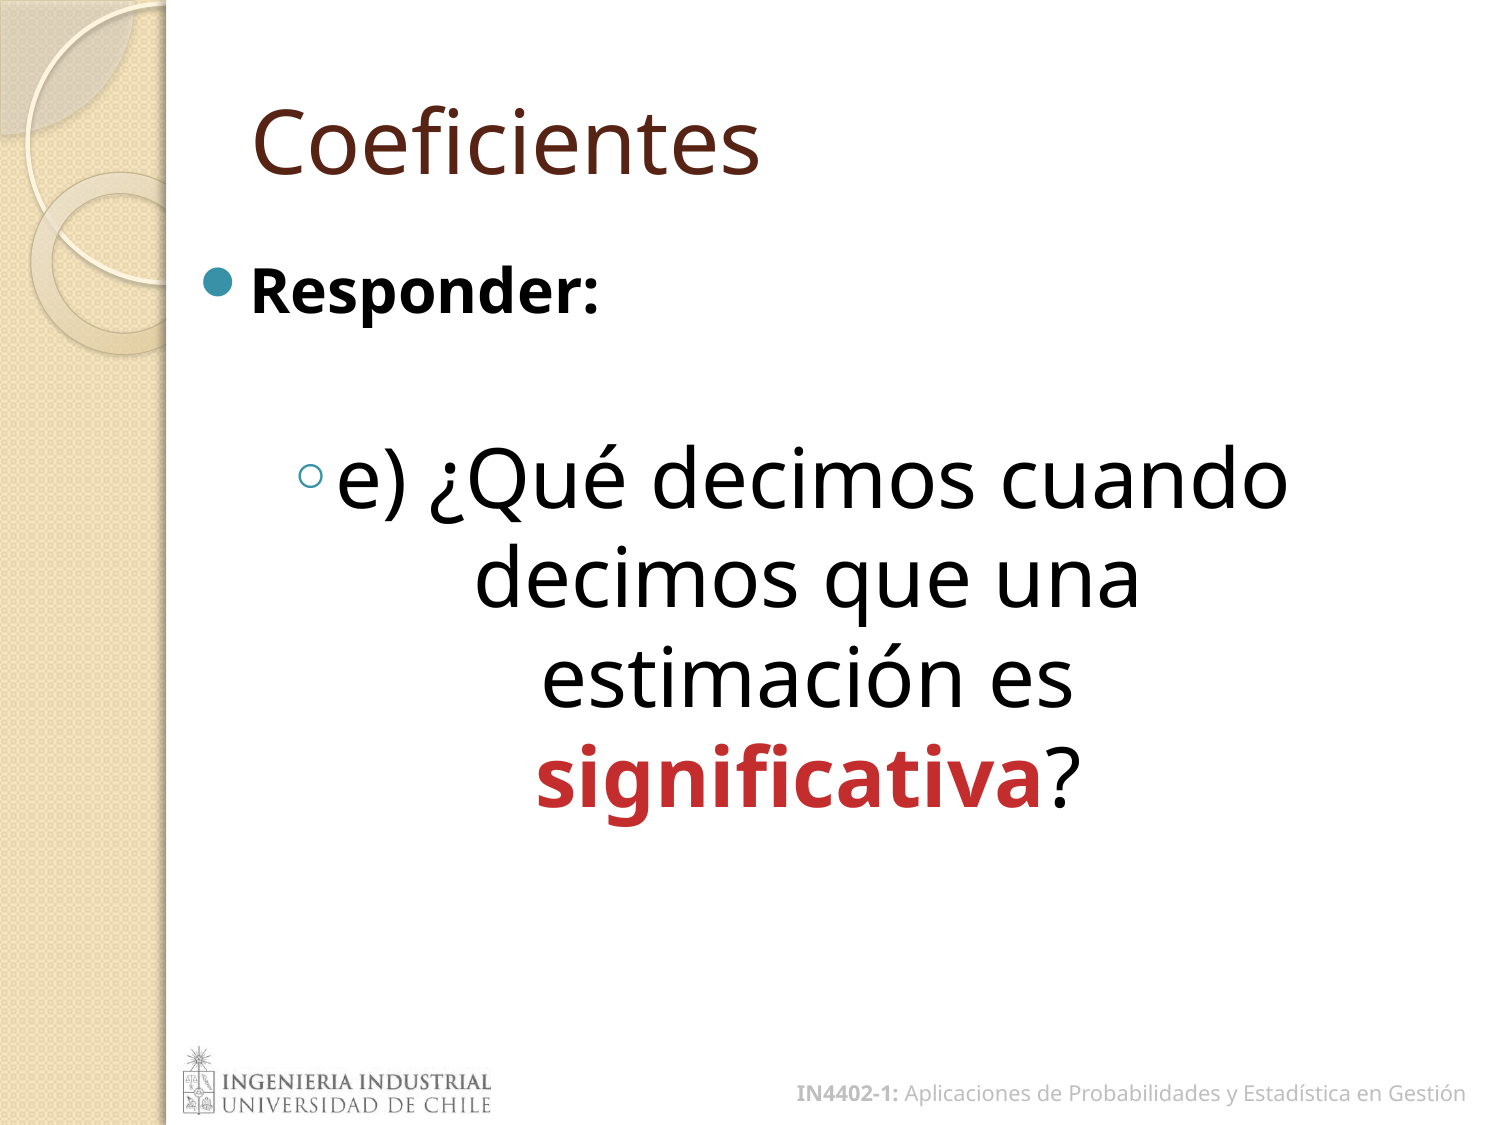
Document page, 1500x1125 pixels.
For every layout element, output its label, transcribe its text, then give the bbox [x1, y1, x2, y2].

list Responder: e) ¿Qué decimos cuando decimos que una estimación es significativa? [171, 243, 1341, 1071]
picture [183, 1071, 491, 1115]
title Coeficientes [235, 45, 1466, 233]
